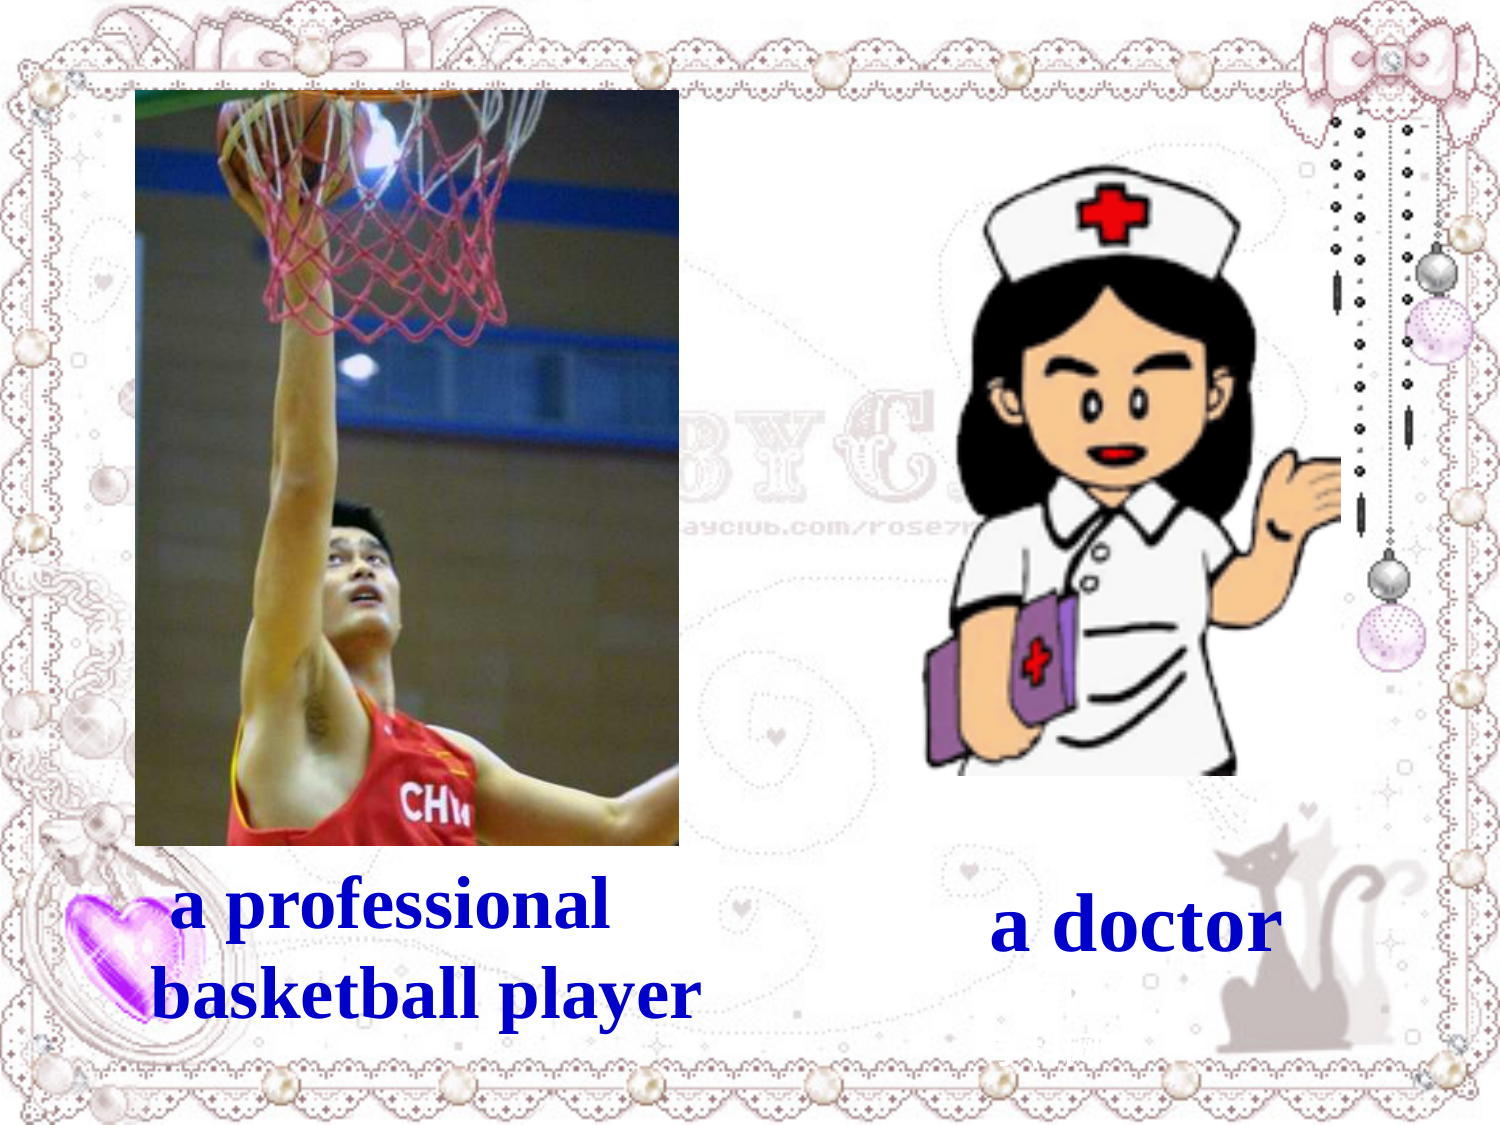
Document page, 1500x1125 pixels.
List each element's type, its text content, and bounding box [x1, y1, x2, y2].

text_box a doctor组卷网 学科网 [974, 860, 1341, 1125]
picture [0, 0, 1500, 1125]
text_box a professional basketball player [135, 846, 751, 1041]
